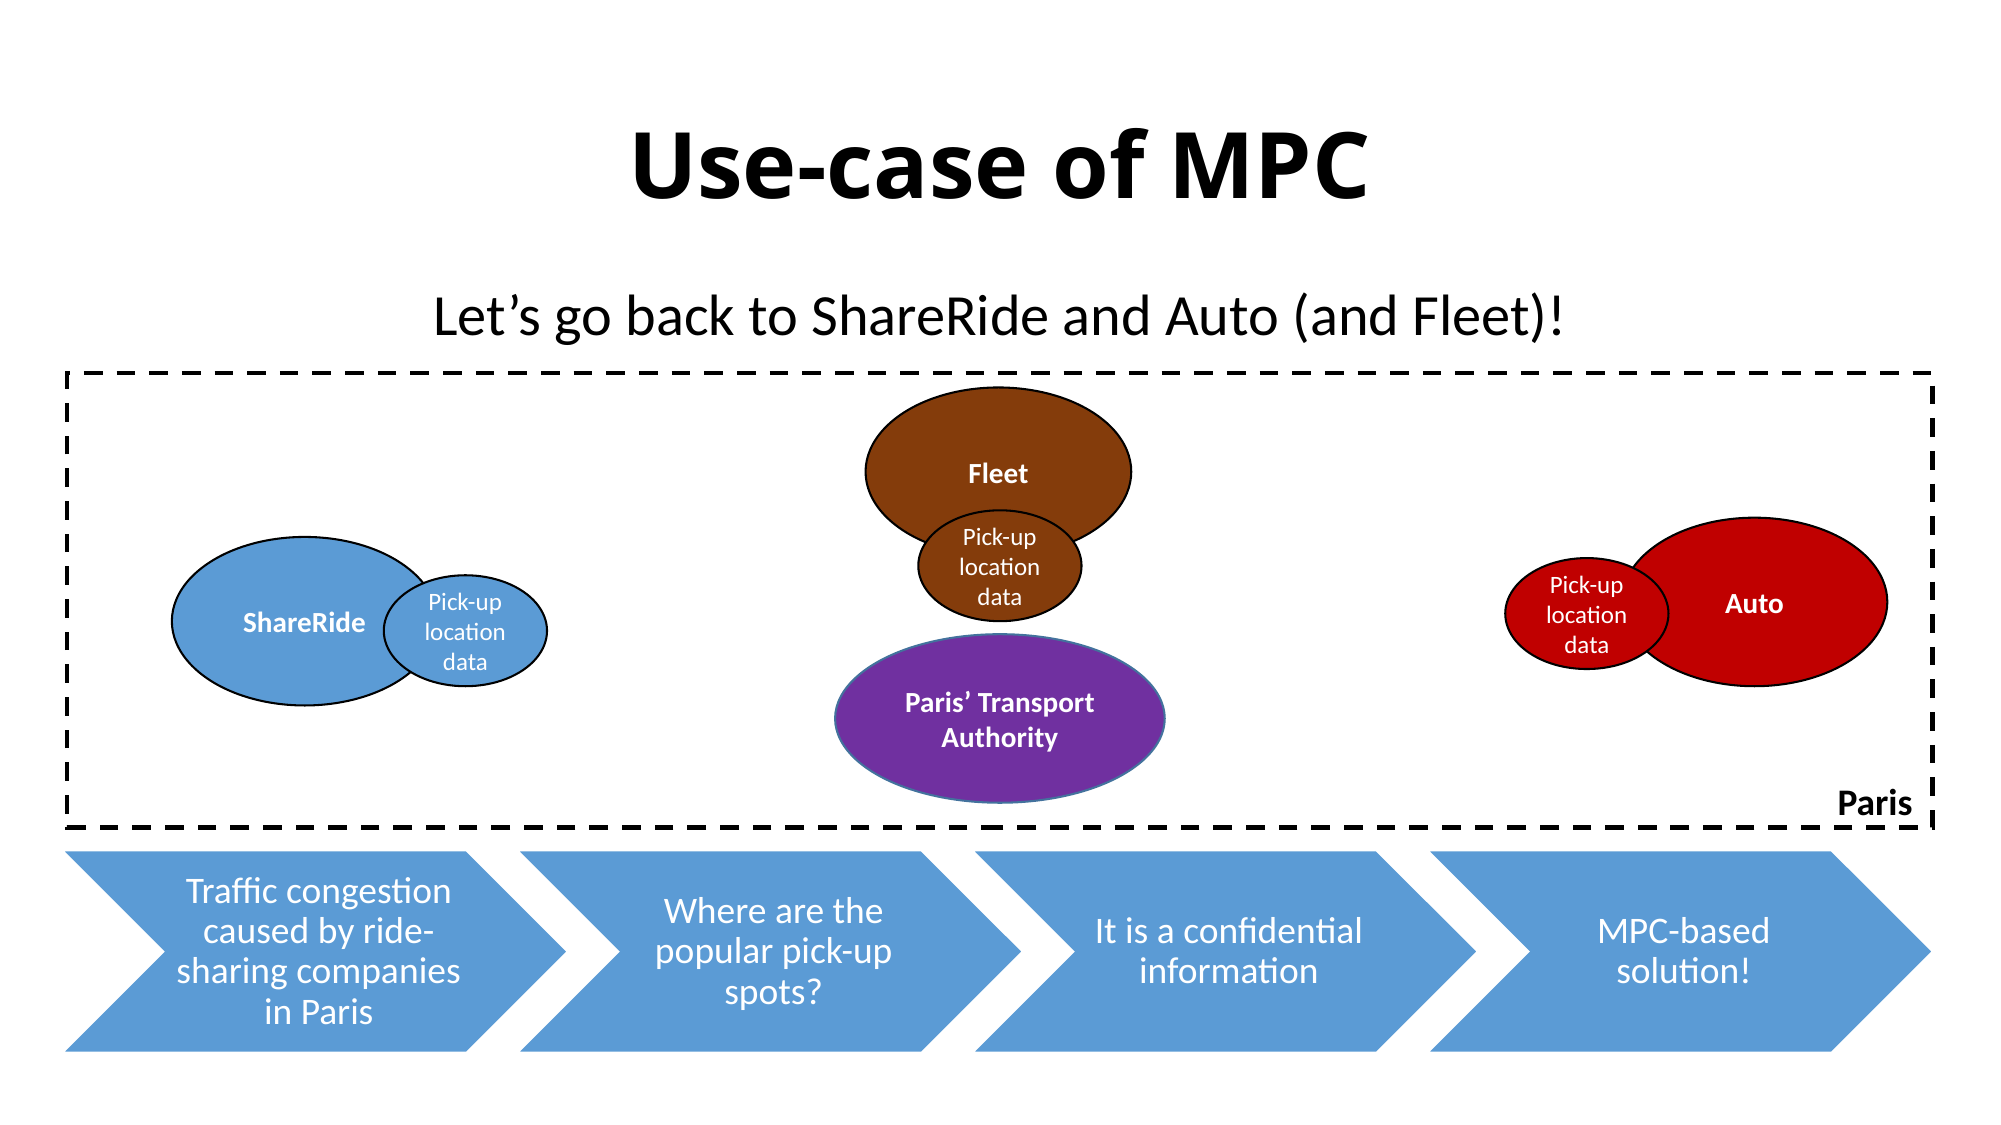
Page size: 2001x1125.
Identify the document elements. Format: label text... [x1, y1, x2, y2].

text_box Use-case of MPC [137, 59, 1863, 277]
text_box Where are the popular pick-up spots? [514, 992, 984, 1054]
text_box Paris [1822, 770, 2000, 830]
text_box MPC-based solution! [1424, 880, 1935, 1054]
text_box Let’s go back to ShareRide and Auto (and Fleet)! [137, 277, 1863, 373]
text_box [66, 372, 1934, 829]
text_box Let’s go back to ShareRide and Auto (and Fleet)! [137, 828, 1863, 992]
text_box Pick-up location data [917, 509, 1083, 623]
text_box Traffic congestion caused by ride-sharing companies in Paris [59, 976, 529, 1054]
text_box Fleet [864, 386, 1133, 543]
text_box It is a confidential information [969, 992, 1439, 1054]
text_box Traffic congestion caused by ride-sharing companies in Paris [59, 849, 137, 927]
